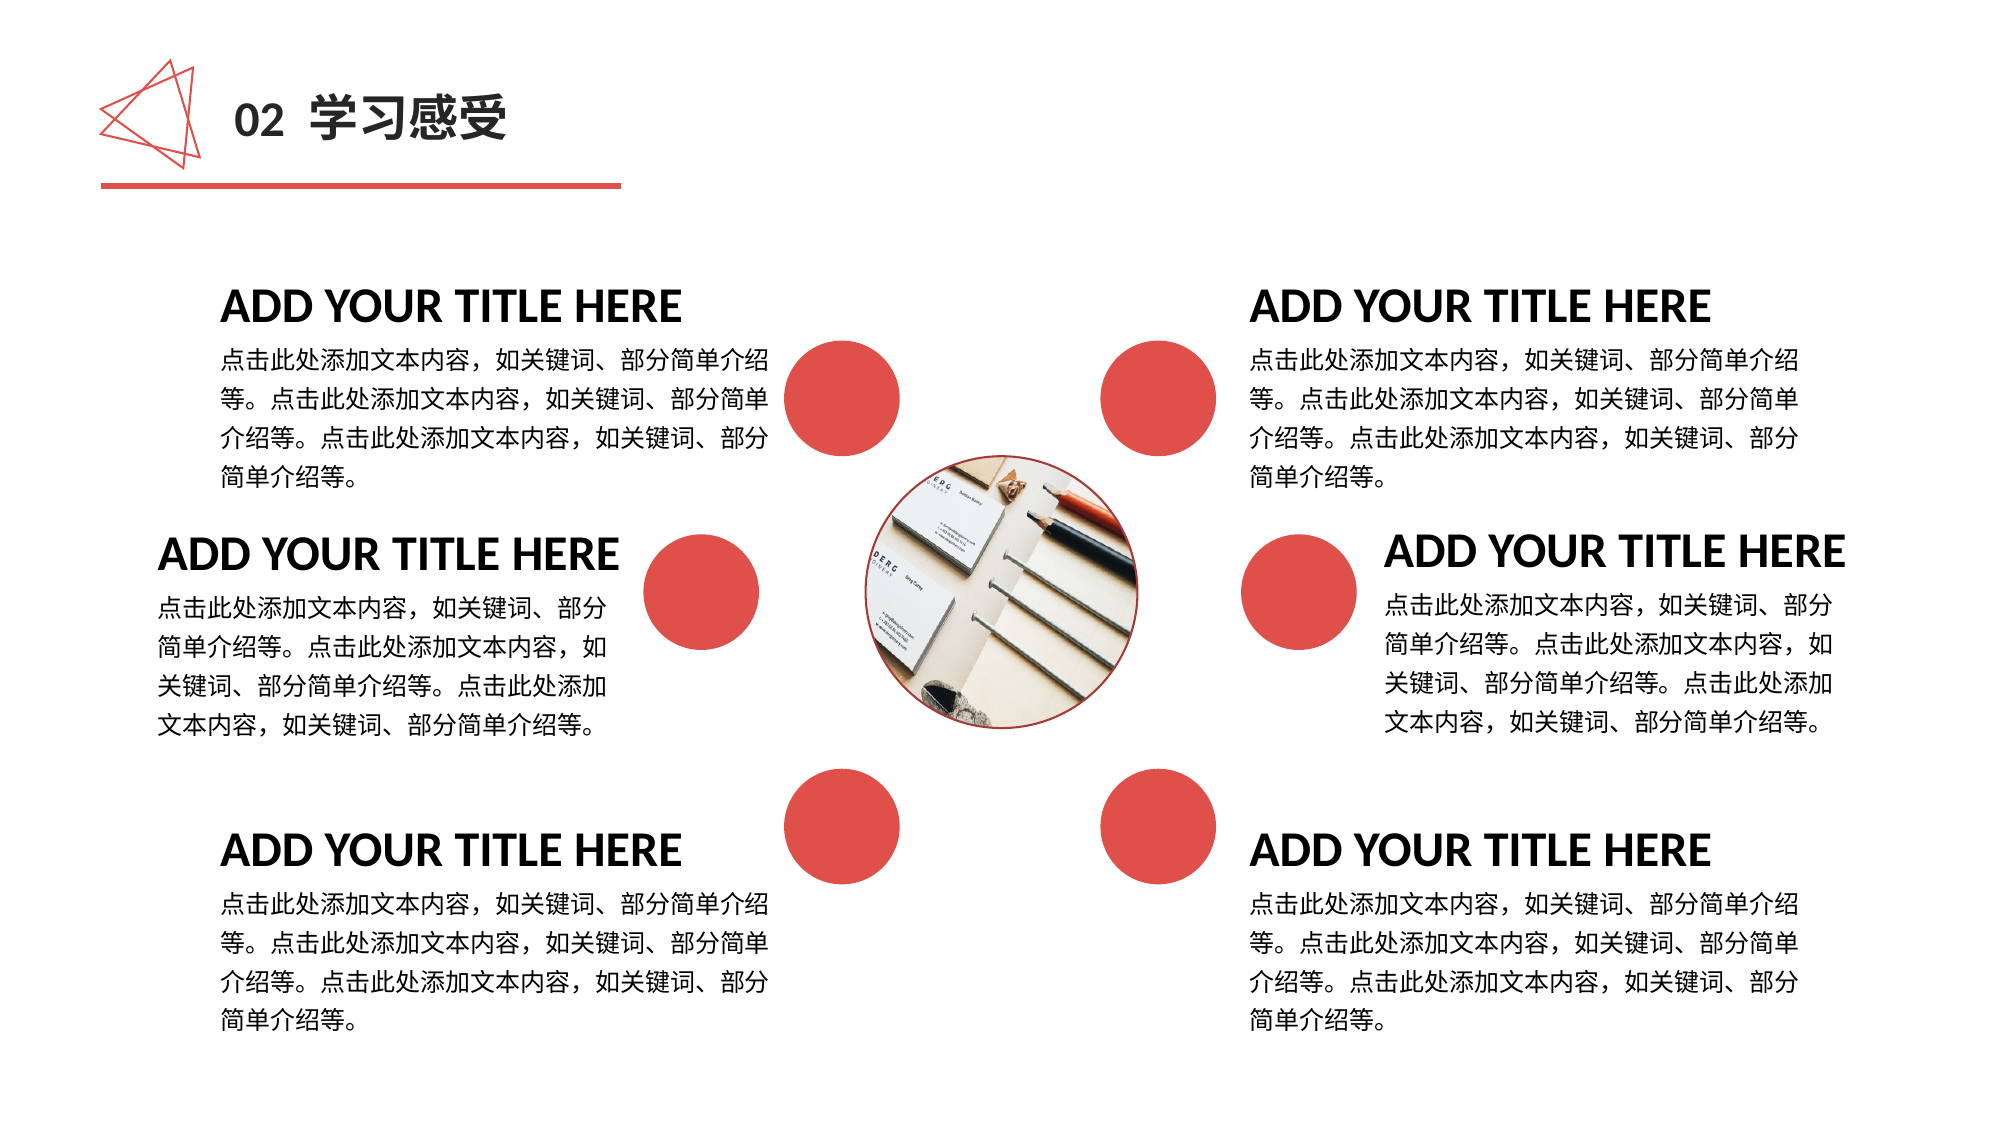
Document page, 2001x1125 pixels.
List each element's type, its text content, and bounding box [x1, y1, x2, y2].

text_box ADD YOUR TITLE HERE [142, 513, 647, 588]
text_box [787, 339, 901, 458]
text_box 点击此处添加文本内容，如关键词、部分简单介绍等。点击此处添加文本内容，如关键词、部分简单介绍等。点击此处添加文本内容，如关键词、部分简单介绍等。 [205, 328, 787, 499]
text_box ADD YOUR TITLE HERE [1234, 808, 1744, 884]
text_box ADD YOUR TITLE HERE [1234, 264, 1744, 340]
text_box ADD YOUR TITLE HERE [205, 264, 715, 340]
text_box [642, 533, 761, 651]
text_box [864, 455, 1139, 730]
text_box 点击此处添加文本内容，如关键词、部分简单介绍等。点击此处添加文本内容，如关键词、部分简单介绍等。点击此处添加文本内容，如关键词、部分简单介绍等。 [1369, 585, 1860, 745]
text_box 点击此处添加文本内容，如关键词、部分简单介绍等。点击此处添加文本内容，如关键词、部分简单介绍等。点击此处添加文本内容，如关键词、部分简单介绍等。 [1234, 871, 1817, 1043]
list 02 学习感受 [219, 85, 720, 151]
text_box 点击此处添加文本内容，如关键词、部分简单介绍等。点击此处添加文本内容，如关键词、部分简单介绍等。点击此处添加文本内容，如关键词、部分简单介绍等。 [142, 588, 634, 748]
text_box [1240, 533, 1358, 651]
text_box [1099, 339, 1218, 458]
text_box [1099, 767, 1218, 886]
text_box [783, 767, 901, 886]
text_box 点击此处添加文本内容，如关键词、部分简单介绍等。点击此处添加文本内容，如关键词、部分简单介绍等。点击此处添加文本内容，如关键词、部分简单介绍等。 [205, 871, 787, 1043]
text_box ADD YOUR TITLE HERE [205, 808, 715, 884]
text_box 点击此处添加文本内容，如关键词、部分简单介绍等。点击此处添加文本内容，如关键词、部分简单介绍等。点击此处添加文本内容，如关键词、部分简单介绍等。 [1234, 328, 1817, 499]
text_box ADD YOUR TITLE HERE [1369, 510, 1873, 585]
